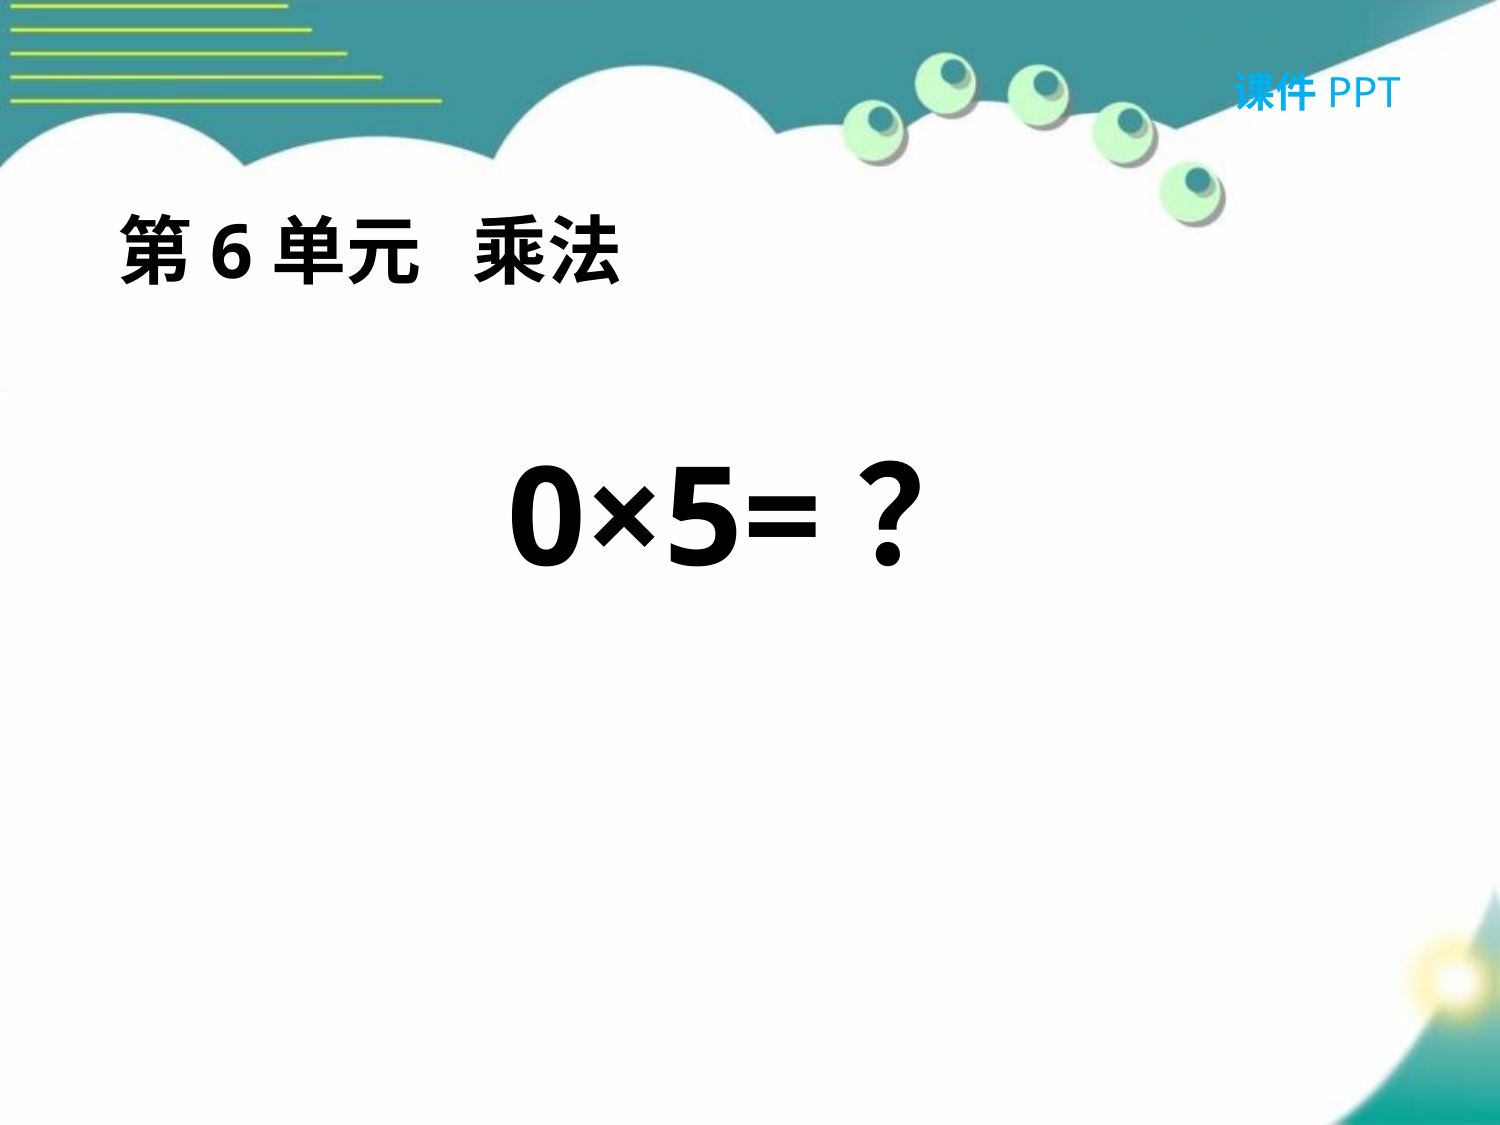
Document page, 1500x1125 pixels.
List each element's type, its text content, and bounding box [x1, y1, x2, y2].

text_box 0×5=？ [0, 420, 1500, 601]
picture [0, 0, 1500, 420]
picture [0, 601, 1500, 1125]
text_box 课件PPT [1218, 58, 1418, 124]
text_box 第6单元 乘法 [102, 196, 750, 302]
